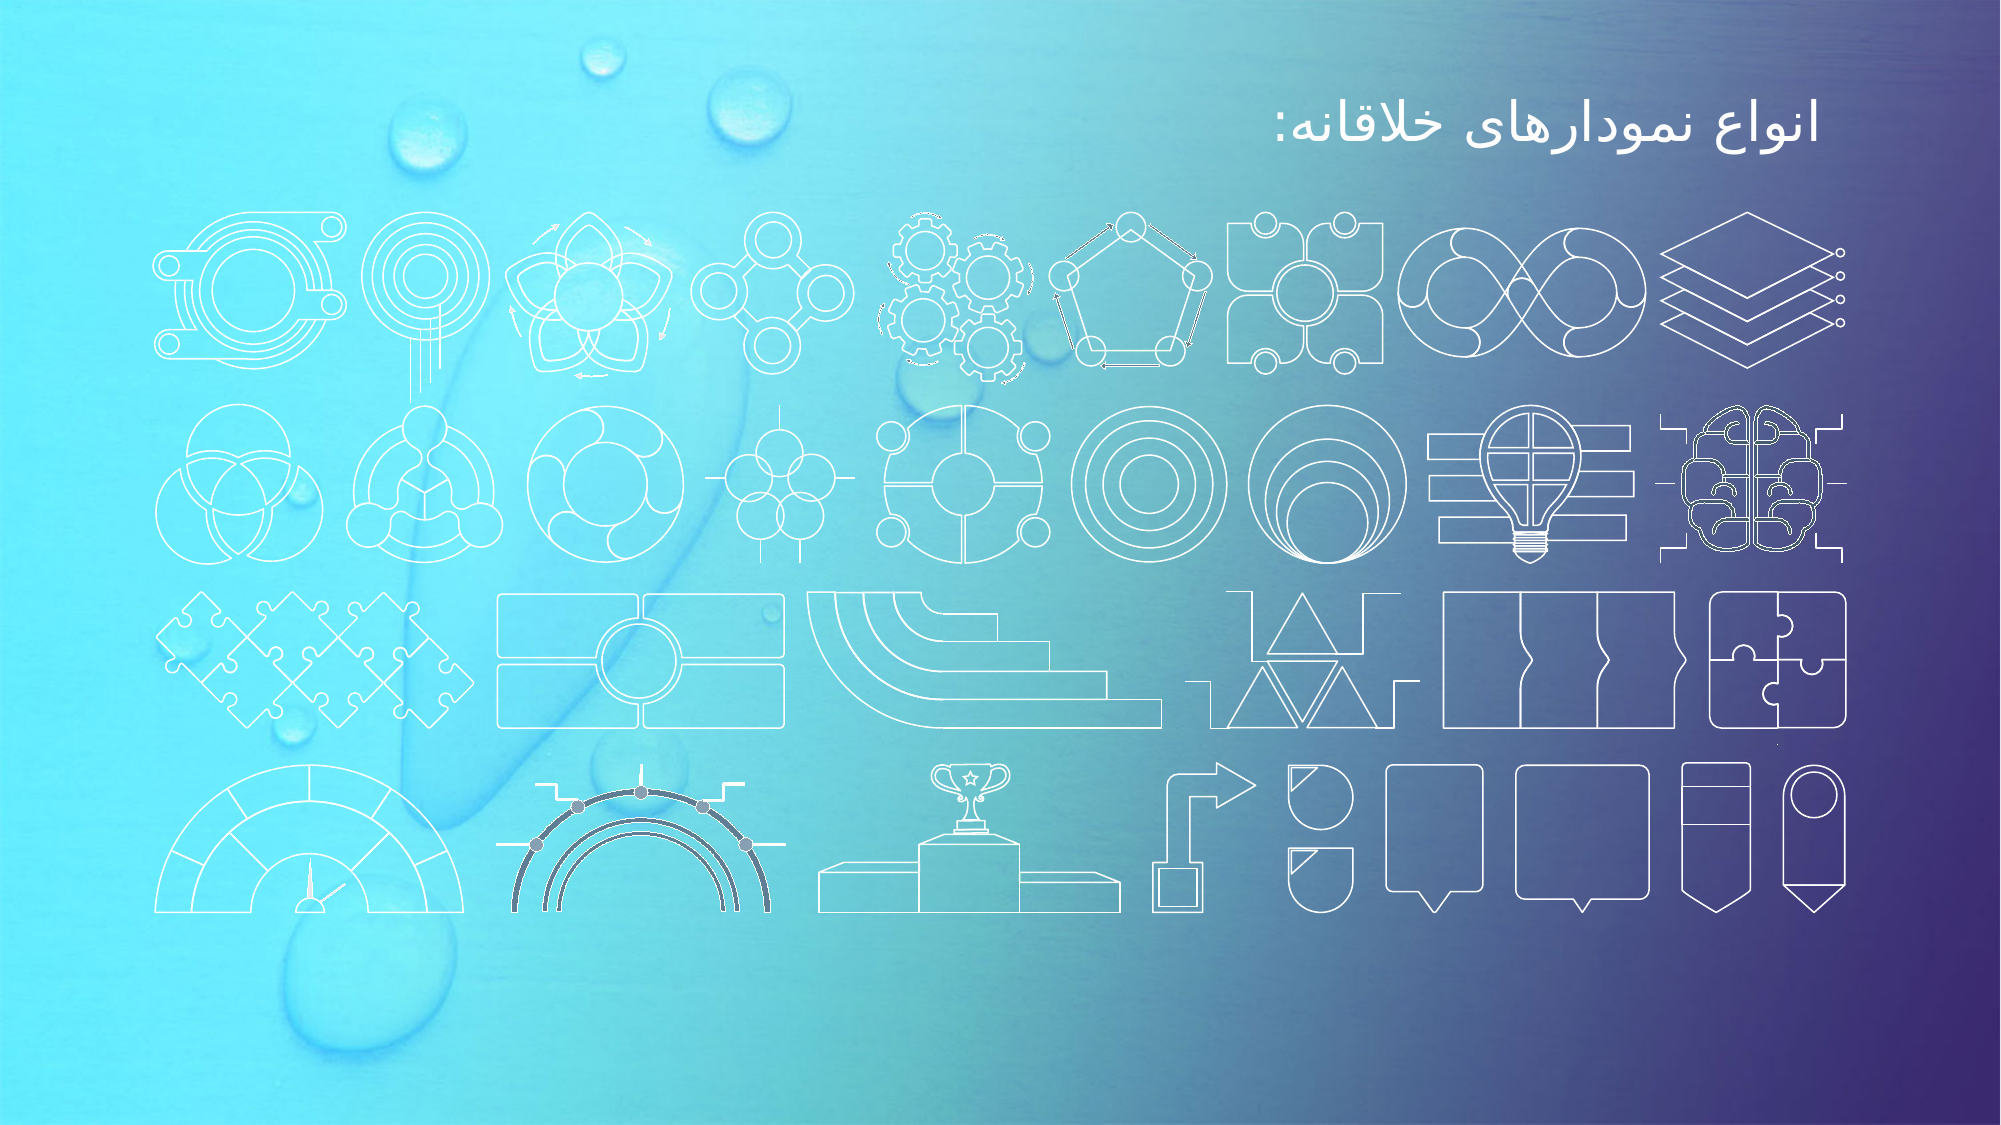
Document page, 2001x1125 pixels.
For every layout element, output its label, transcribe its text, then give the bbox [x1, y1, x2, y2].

text_box [1386, 764, 1483, 913]
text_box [153, 212, 347, 382]
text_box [807, 592, 1162, 729]
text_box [818, 764, 1120, 913]
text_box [1184, 591, 1420, 729]
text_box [1227, 212, 1383, 374]
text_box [1152, 762, 1256, 913]
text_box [155, 404, 323, 565]
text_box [1288, 765, 1353, 830]
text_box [1661, 212, 1847, 369]
text_box [1515, 765, 1650, 913]
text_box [1655, 405, 1847, 564]
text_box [497, 594, 785, 729]
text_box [361, 212, 490, 403]
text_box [1288, 848, 1353, 913]
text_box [1443, 592, 1687, 729]
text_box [876, 405, 1050, 564]
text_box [688, 212, 863, 374]
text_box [504, 212, 673, 391]
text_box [496, 764, 786, 913]
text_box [1049, 212, 1213, 370]
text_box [527, 406, 684, 563]
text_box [1248, 405, 1407, 564]
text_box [344, 406, 506, 563]
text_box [156, 592, 475, 728]
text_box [705, 405, 856, 564]
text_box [1071, 406, 1227, 562]
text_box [1682, 762, 1751, 913]
text_box انواع نمودارهای خلاقانه: [156, 65, 1843, 172]
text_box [1427, 405, 1634, 564]
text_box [1709, 591, 1846, 729]
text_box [155, 765, 464, 913]
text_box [1398, 228, 1646, 357]
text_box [877, 212, 1034, 385]
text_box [1783, 765, 1845, 913]
picture [0, 0, 2001, 1125]
